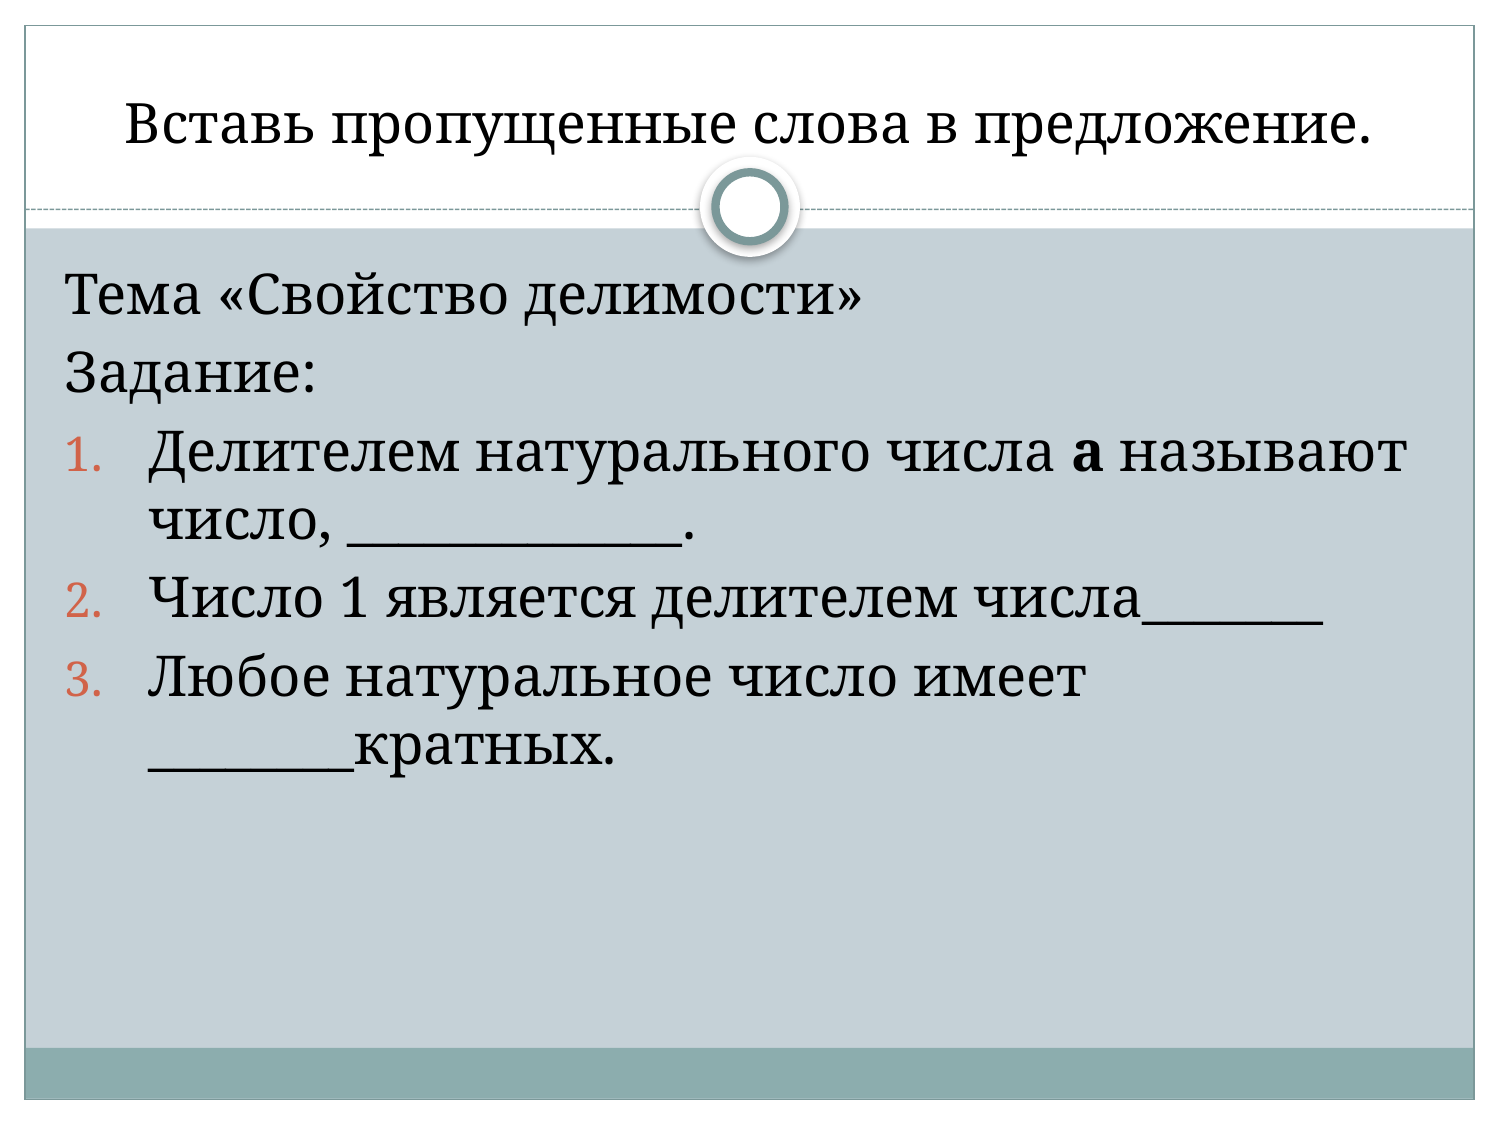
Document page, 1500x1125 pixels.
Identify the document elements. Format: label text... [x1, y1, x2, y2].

list Тема «Свойство делимости» Задание: Делителем натурального числа а называют число, _____________. Число 1 является делителем числа_______ Любое натуральное число имеет ________кратных. [49, 250, 1445, 1001]
title Вставь пропущенные слова в предложение. [49, 37, 1450, 162]
